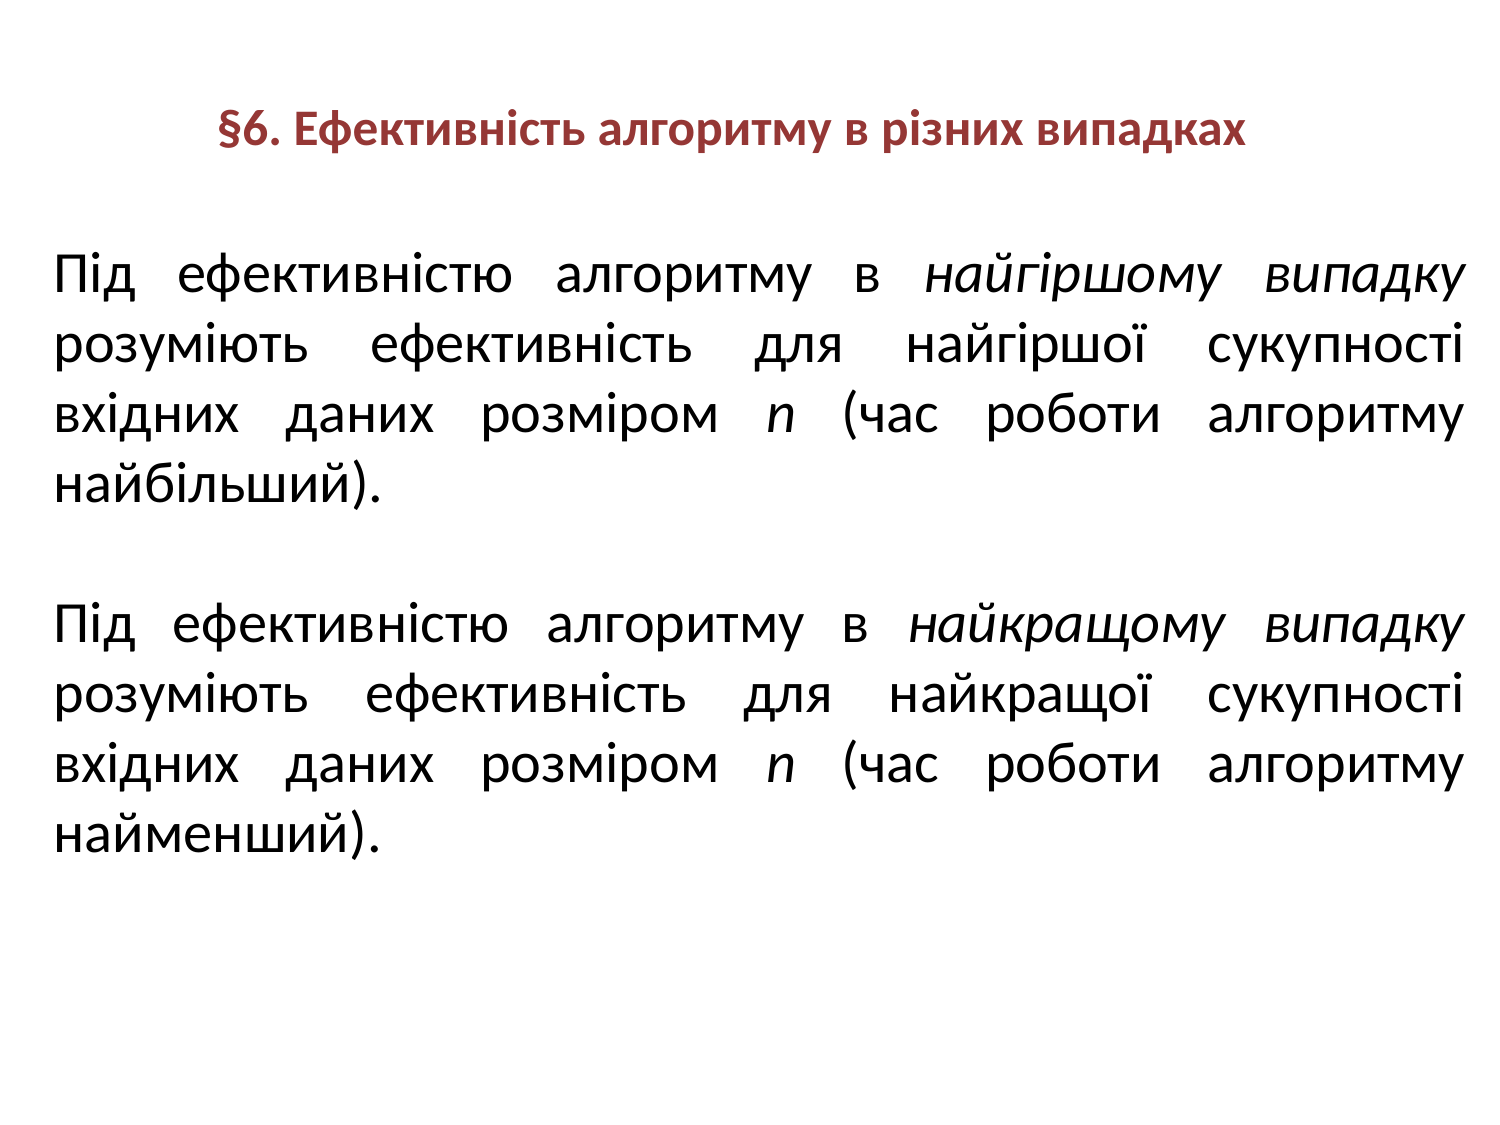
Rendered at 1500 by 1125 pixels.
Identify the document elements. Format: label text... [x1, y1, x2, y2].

title §6. Ефективність алгоритму в різних випадках [0, 85, 1483, 226]
text_box Під ефективністю алгоритму в найгіршому випадку розуміють ефективність для найгіршої сукупності вхідних даних розміром n (час роботи алгоритму найбільший). Під ефективністю алгоритму в найкращому випадку розуміють ефективність для найкращої сукупності вхідних даних розміром n (час роботи алгоритму найменший). [38, 227, 1481, 872]
